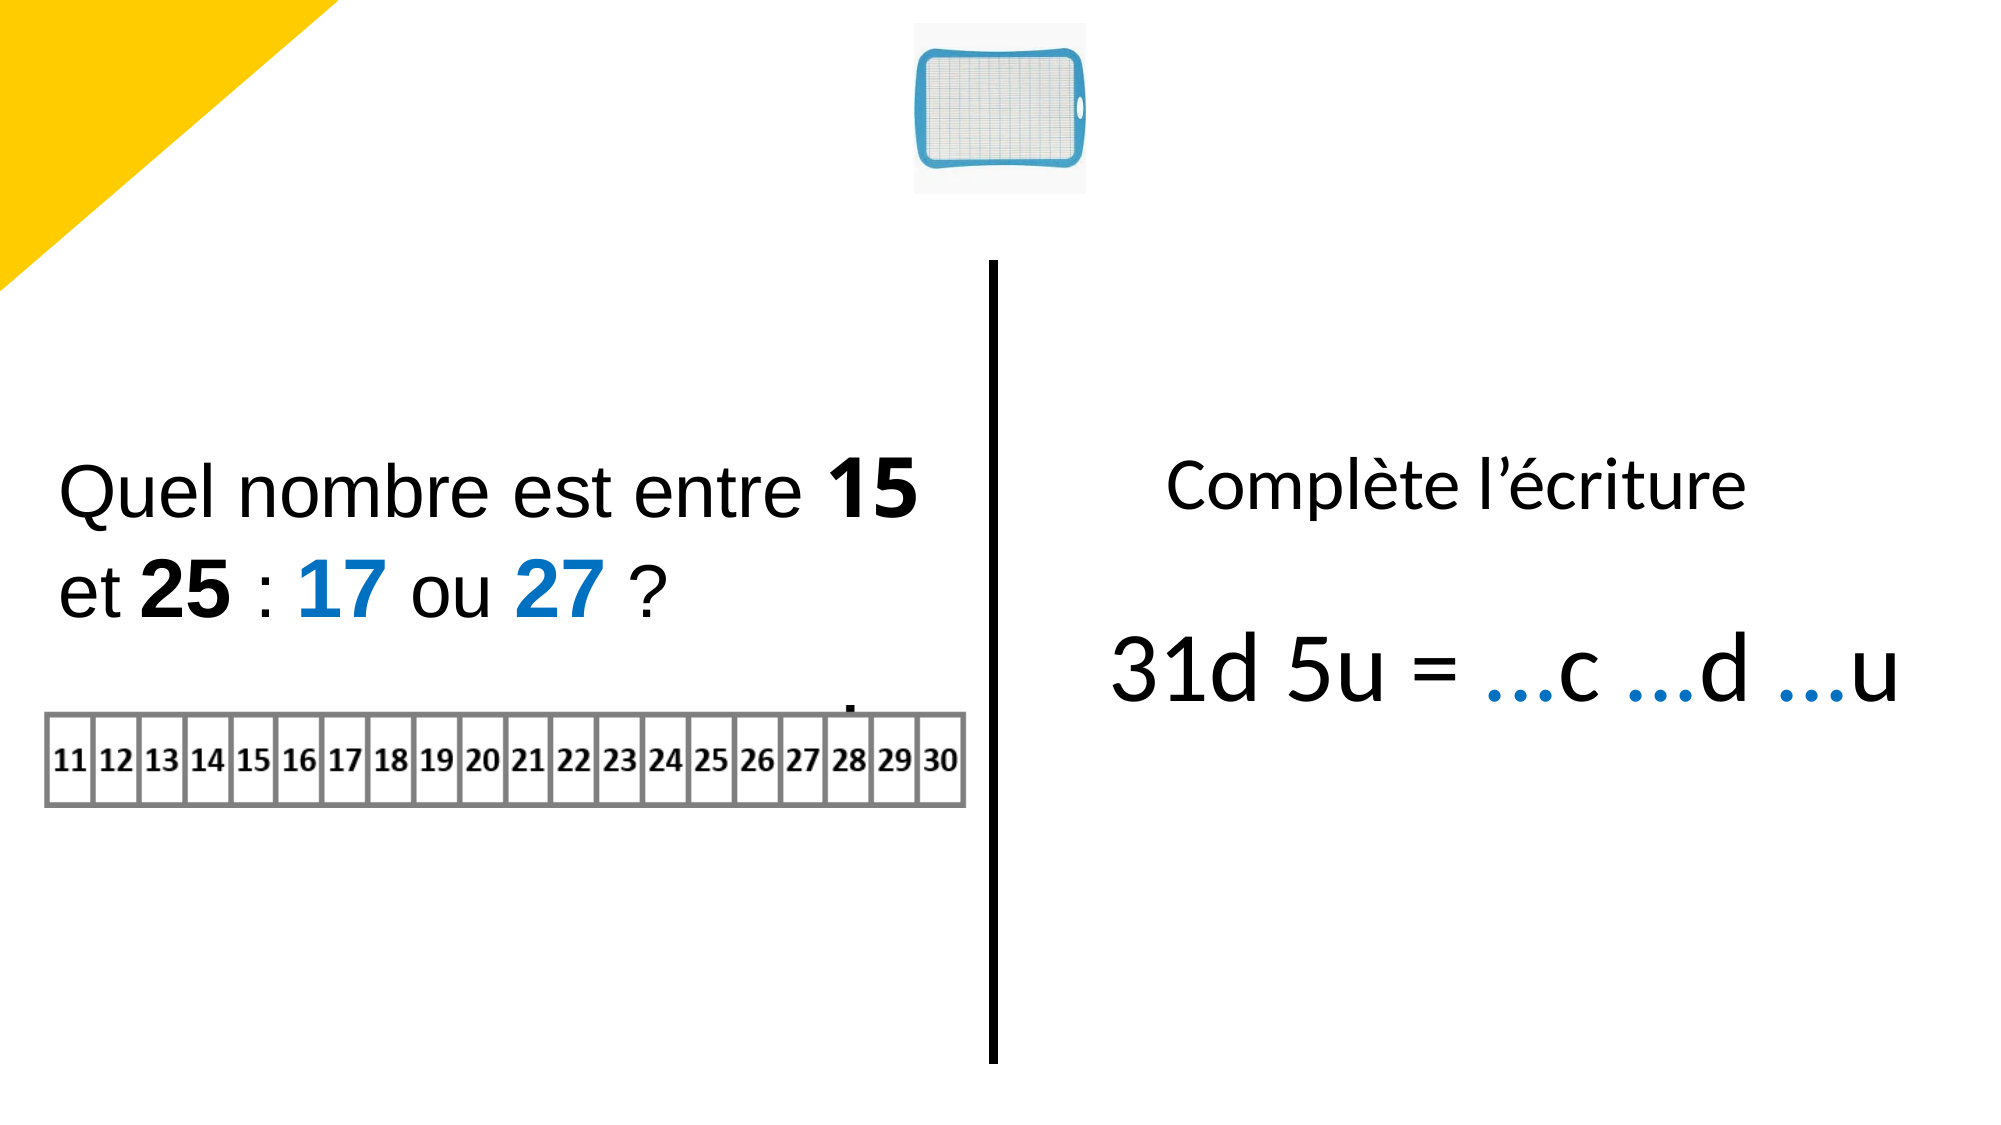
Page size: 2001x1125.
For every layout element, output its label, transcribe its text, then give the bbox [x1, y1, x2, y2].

text_box Quel nombre est entre 15 et 25 : 17 ou 27 ? [43, 426, 959, 642]
text_box 31d 5u = ...c ...d ...u [1072, 593, 1938, 729]
picture [43, 705, 969, 808]
text_box Complète l’écriture [1151, 426, 1944, 532]
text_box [0, 0, 337, 290]
picture [914, 23, 1086, 194]
